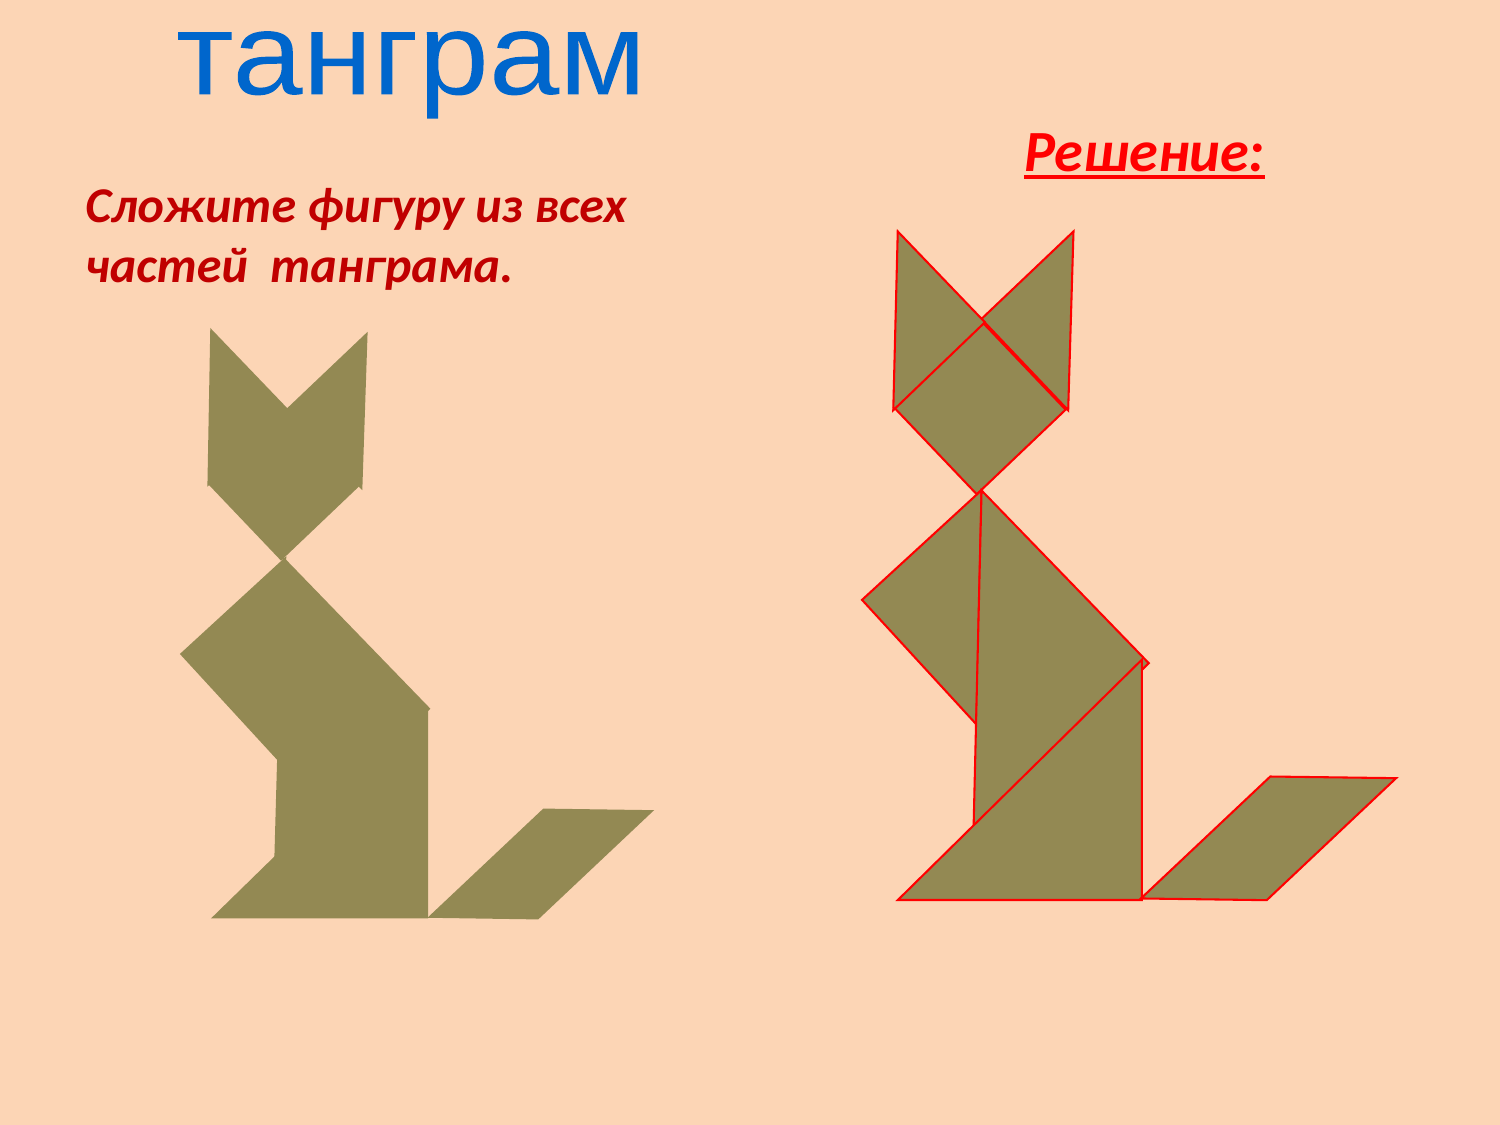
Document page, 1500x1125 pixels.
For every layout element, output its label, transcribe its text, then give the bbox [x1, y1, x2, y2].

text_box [831, 257, 1403, 901]
text_box Сложите фигуру из всех частей танграма. [70, 164, 797, 300]
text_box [152, 351, 661, 919]
text_box [0, 0, 1500, 75]
text_box Решение: [1009, 105, 1280, 191]
